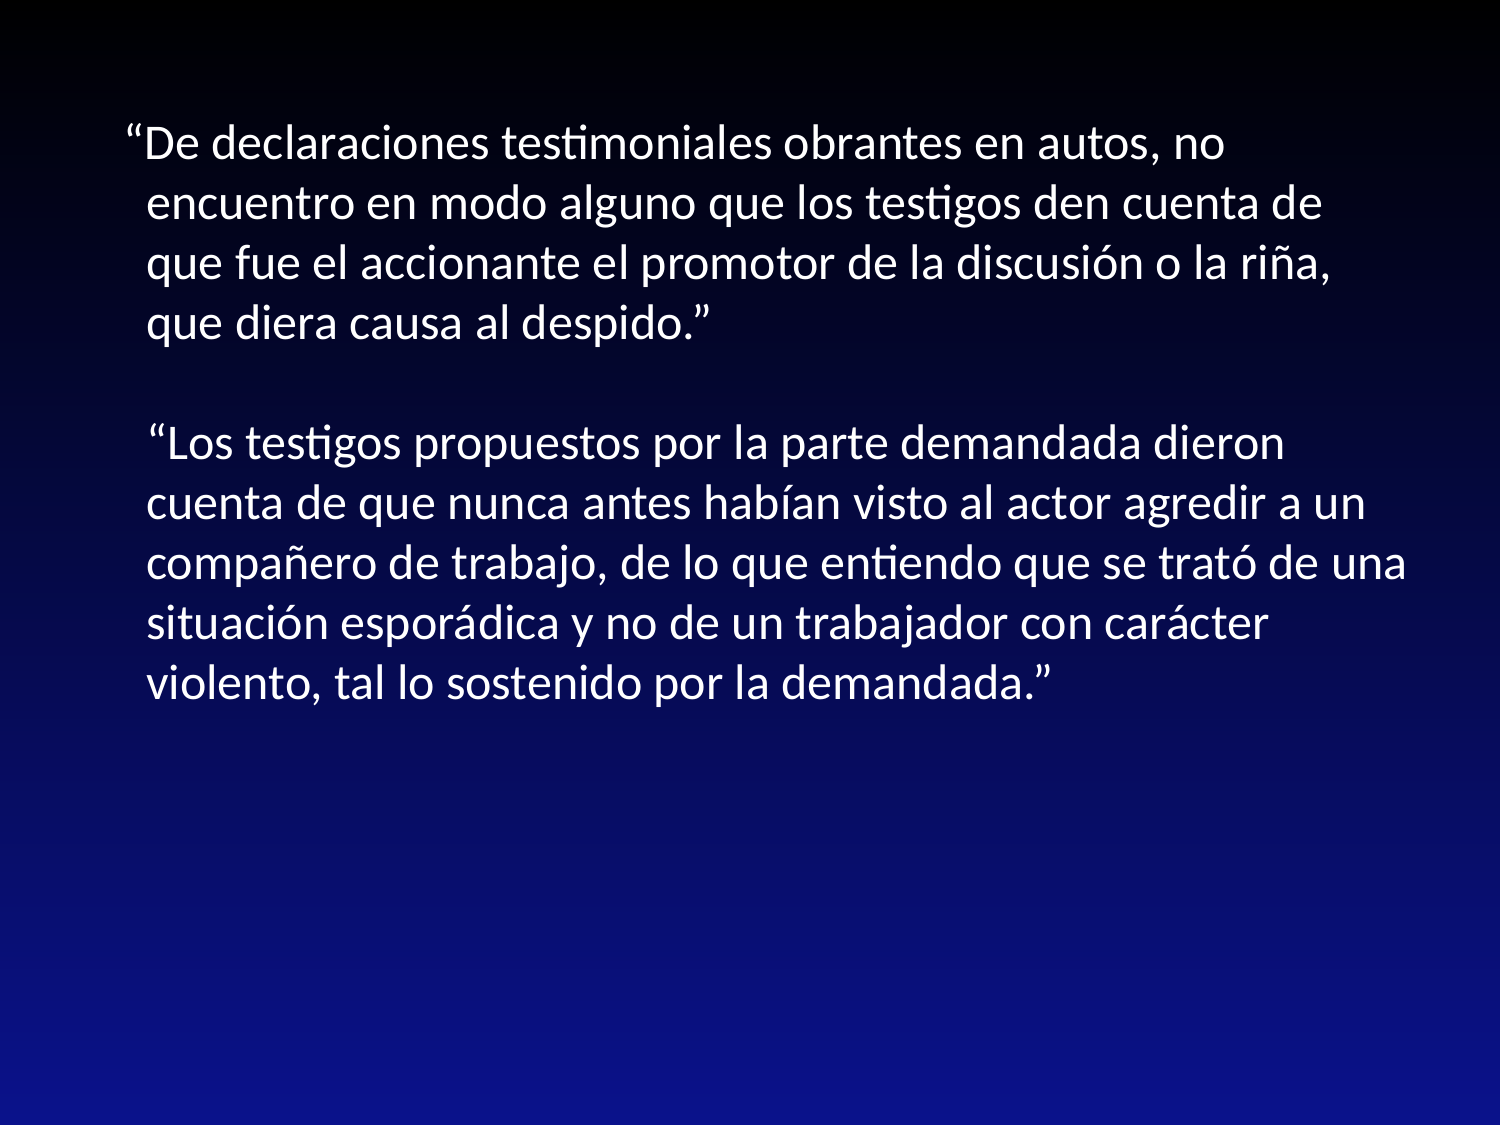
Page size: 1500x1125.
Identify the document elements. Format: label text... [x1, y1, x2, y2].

list “De declaraciones testimoniales obrantes en autos, no encuentro en modo alguno que los testigos den cuenta de que fue el accionante el promotor de la discusión o la riña, que diera causa al despido.” “Los testigos propuestos por la parte demandada dieron cuenta de que nunca antes habían visto al actor agredir a un compañero de trabajo, de lo que entiendo que se trató de una situación esporádica y no de un trabajador con carácter violento, tal lo sostenido por la demandada.” [74, 101, 1426, 1006]
